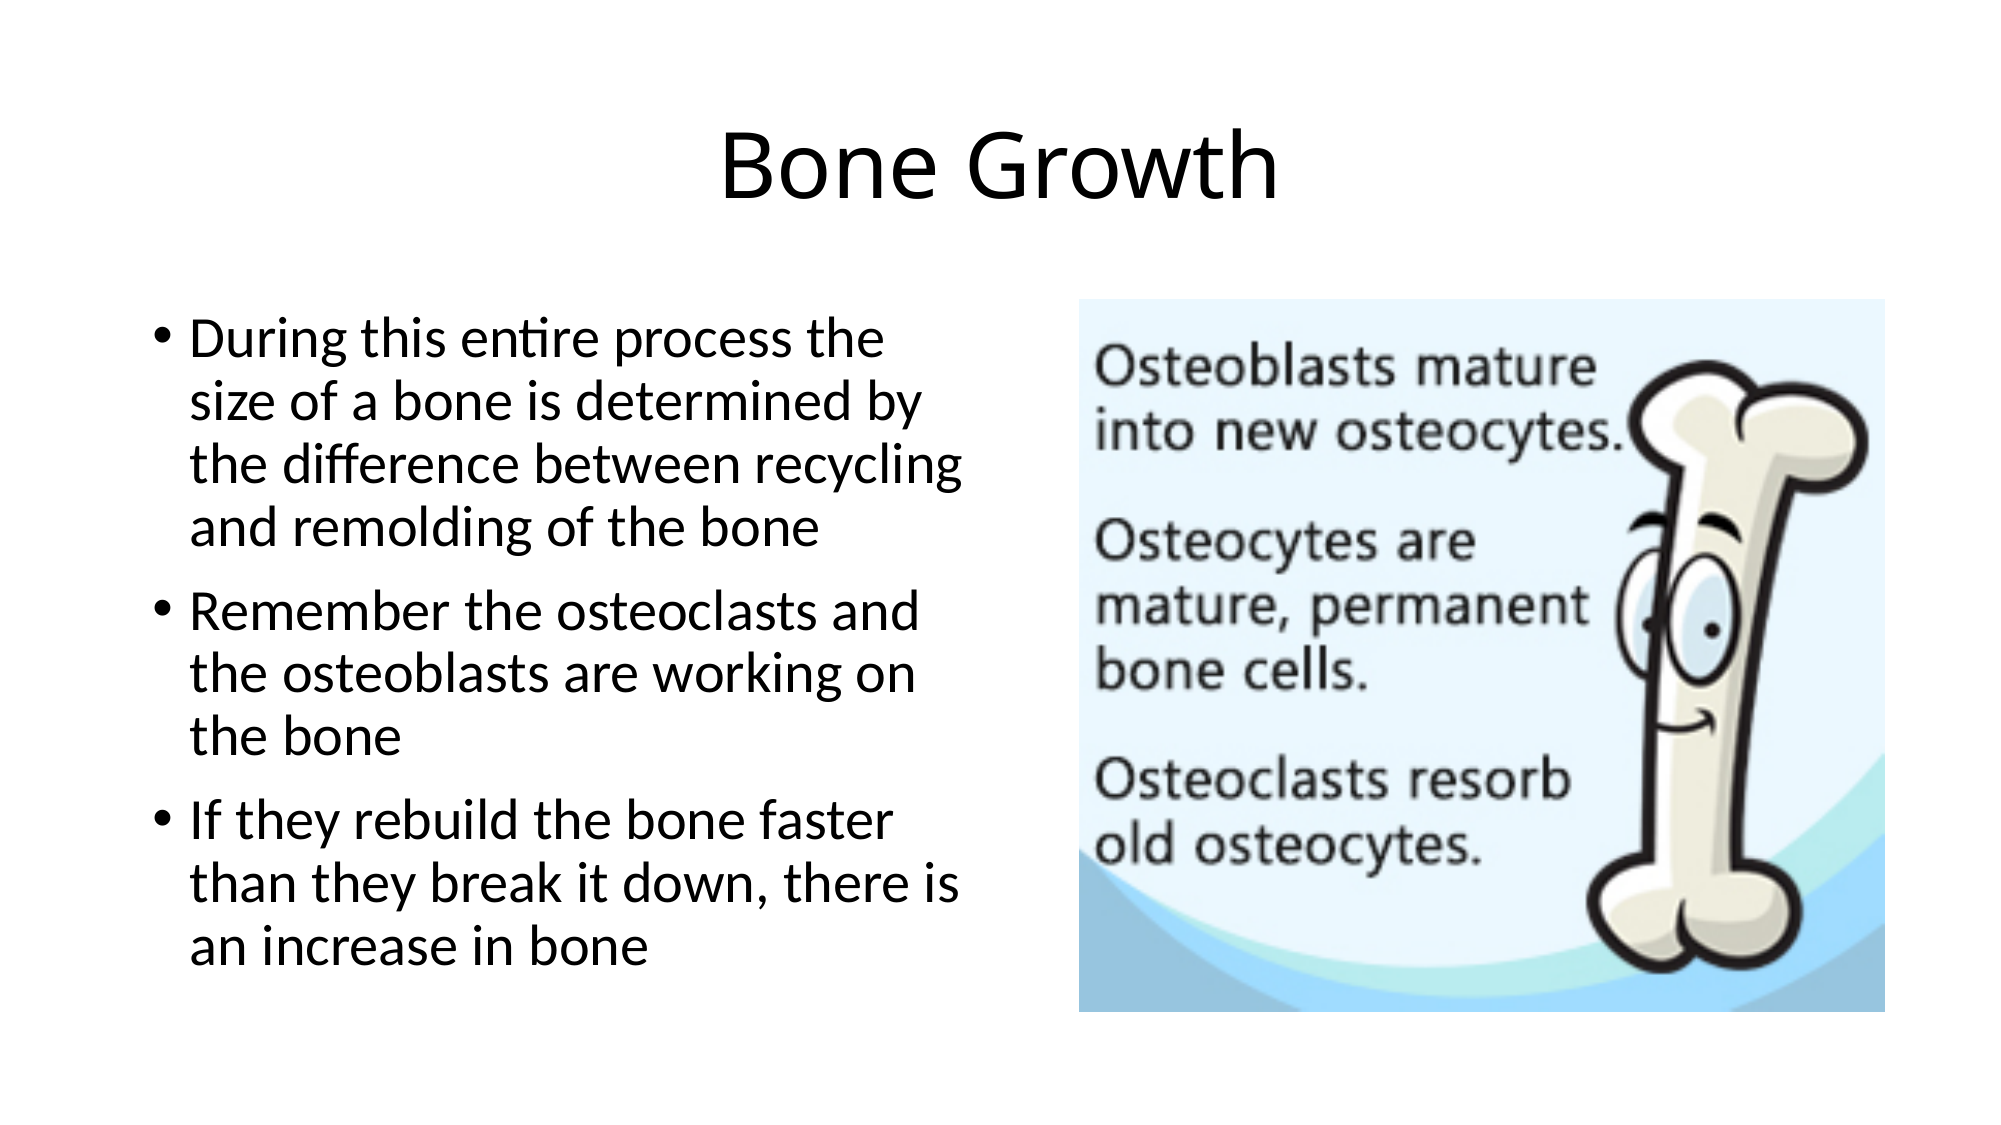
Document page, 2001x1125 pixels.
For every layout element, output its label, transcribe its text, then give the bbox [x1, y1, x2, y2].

picture [1079, 299, 1885, 1012]
list During this entire process the size of a bone is determined by the difference between recycling and remolding of the bone Remember the osteoclasts and the osteoblasts are working on the bone If they rebuild the bone faster than they break it down, there is an increase in bone [137, 299, 988, 1014]
title Bone Growth [137, 59, 1863, 278]
